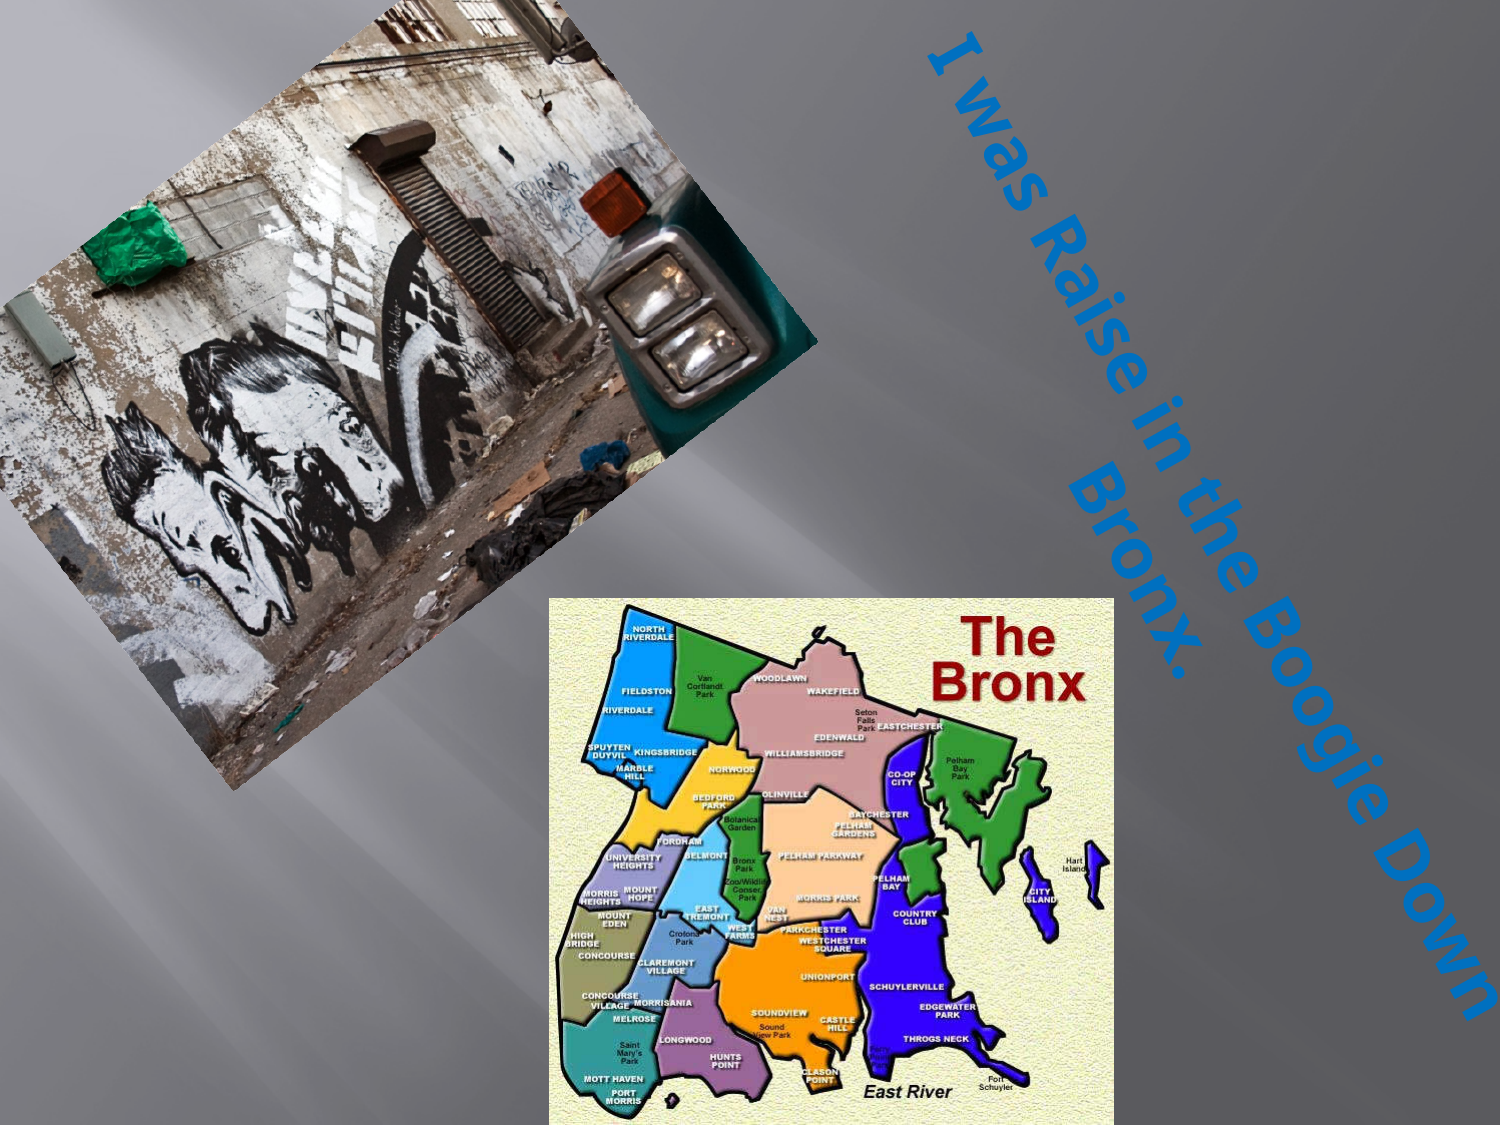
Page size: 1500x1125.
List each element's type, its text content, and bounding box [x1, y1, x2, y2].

picture [103, 621, 454, 791]
picture [549, 598, 1115, 1125]
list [0, 94, 734, 621]
picture [734, 233, 818, 406]
title I was Raise in the Boogie Down Bronx. [775, 0, 1500, 1125]
picture [280, 0, 627, 94]
